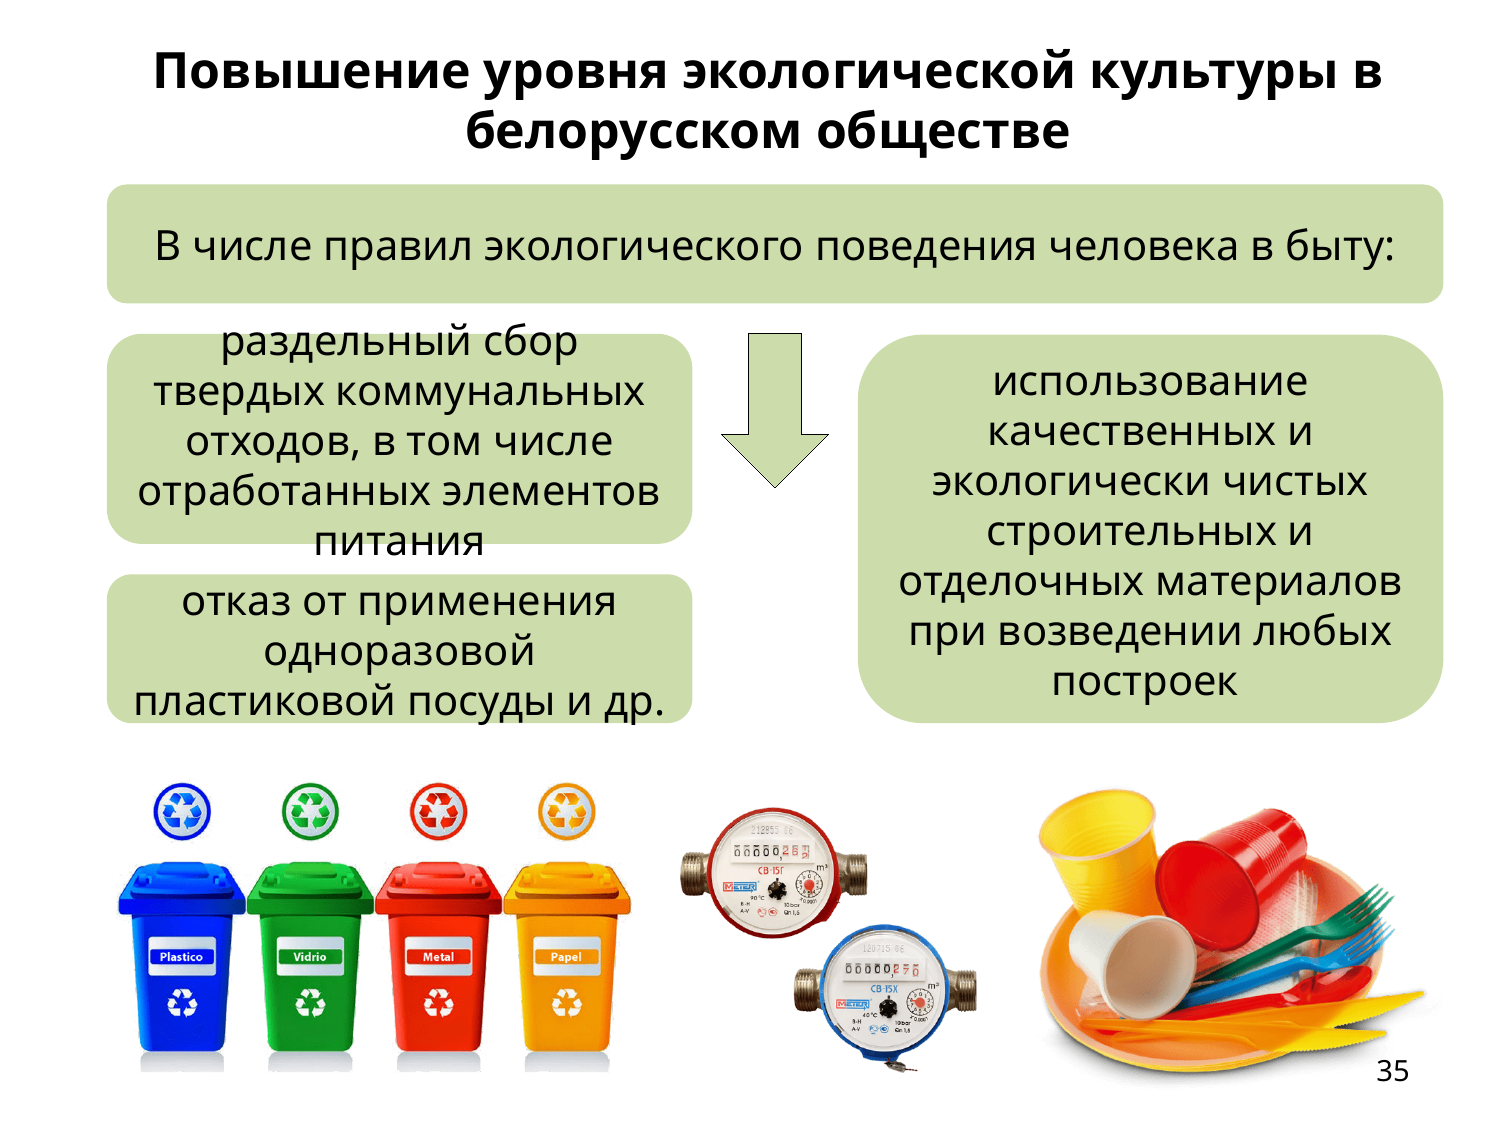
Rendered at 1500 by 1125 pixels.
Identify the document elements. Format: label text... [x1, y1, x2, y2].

text_box отказ от применения одноразовой пластиковой посуды и др. [106, 574, 693, 724]
text_box Повышение уровня экологической культуры в белорусском обществе [93, 11, 1444, 185]
picture [998, 717, 1444, 1125]
picture [106, 776, 645, 1073]
text_box [721, 333, 829, 488]
text_box использование качественных и экологически чистых строительных и отделочных материалов при возведении любых построек [857, 334, 1444, 724]
picture [680, 807, 977, 1073]
text_box раздельный сбор твердых коммунальных отходов, в том числе отработанных элементов питания [106, 333, 693, 544]
text_box В числе правил экологического поведения человека в быту: [106, 184, 1444, 304]
